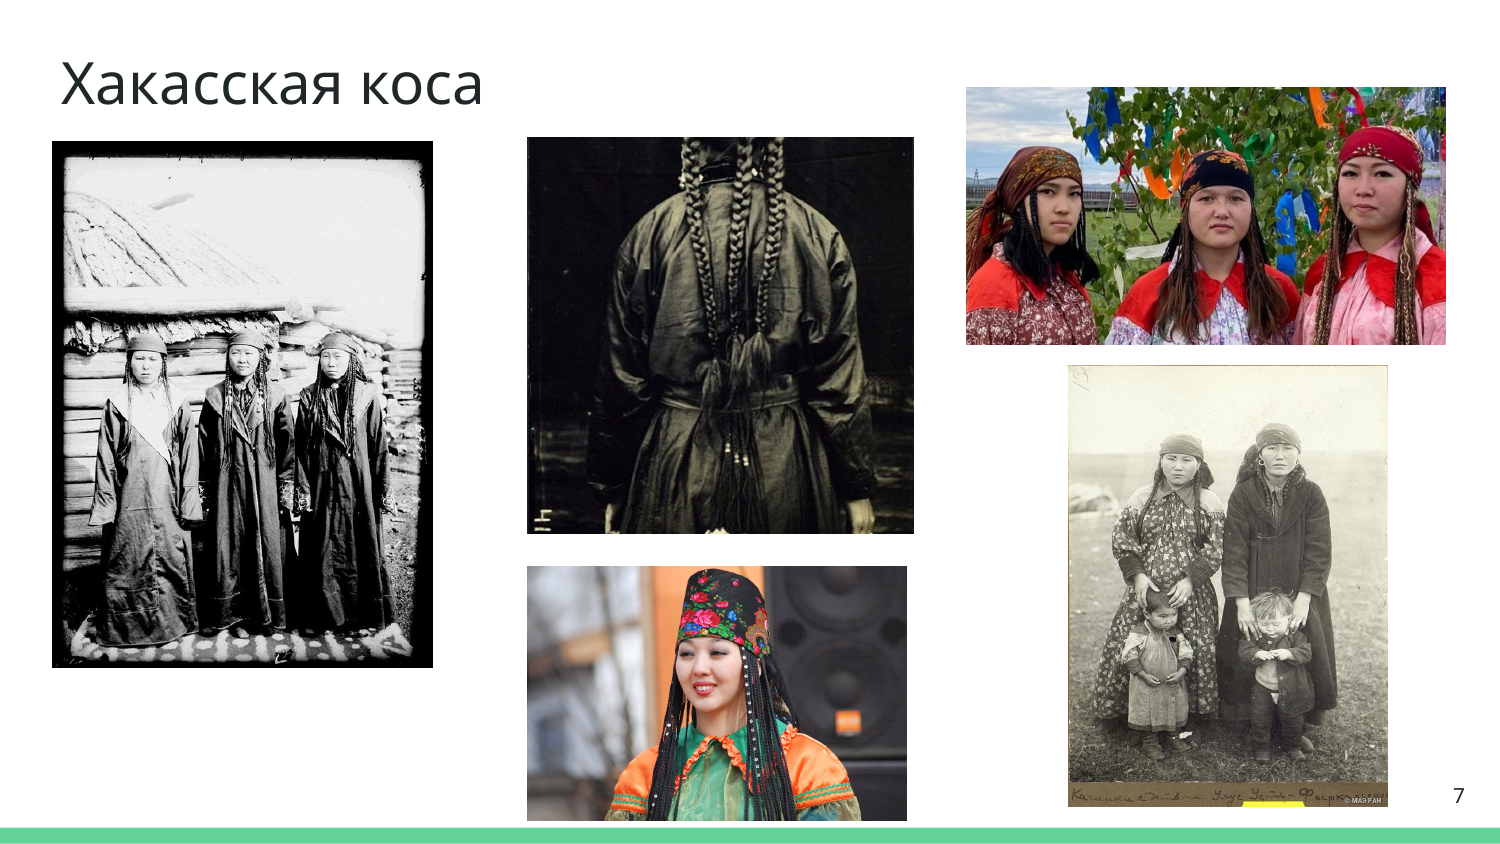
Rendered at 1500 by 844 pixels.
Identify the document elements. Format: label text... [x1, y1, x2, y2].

picture [1068, 365, 1388, 807]
picture [526, 137, 914, 535]
picture [52, 141, 433, 668]
title Хакасская коса [46, 31, 1445, 125]
picture [965, 86, 1446, 345]
slide_number 7 [1389, 764, 1480, 830]
picture [526, 566, 907, 821]
